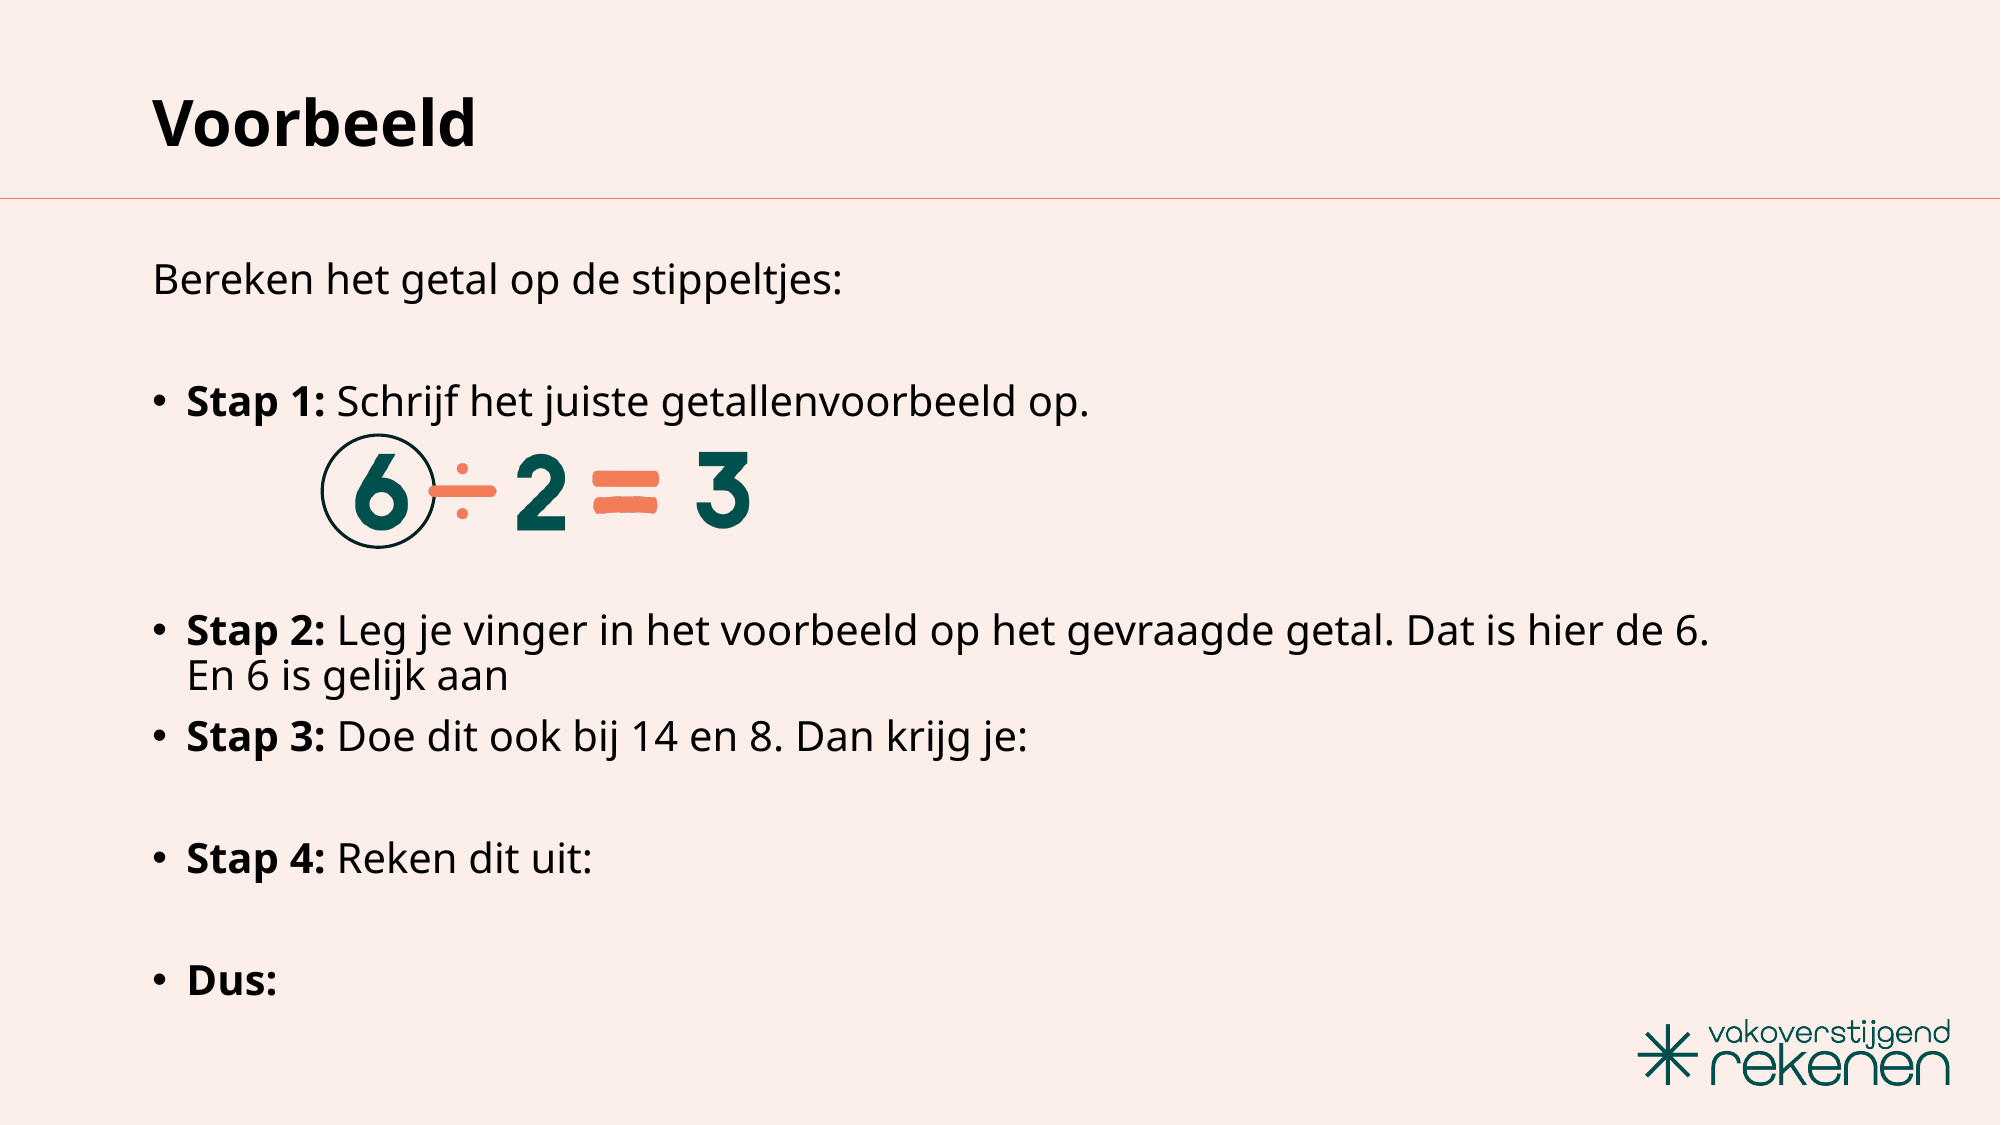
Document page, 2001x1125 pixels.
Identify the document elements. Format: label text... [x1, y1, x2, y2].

title Voorbeeld [137, 83, 1863, 168]
picture [1617, 1006, 1970, 1099]
picture [322, 424, 780, 548]
